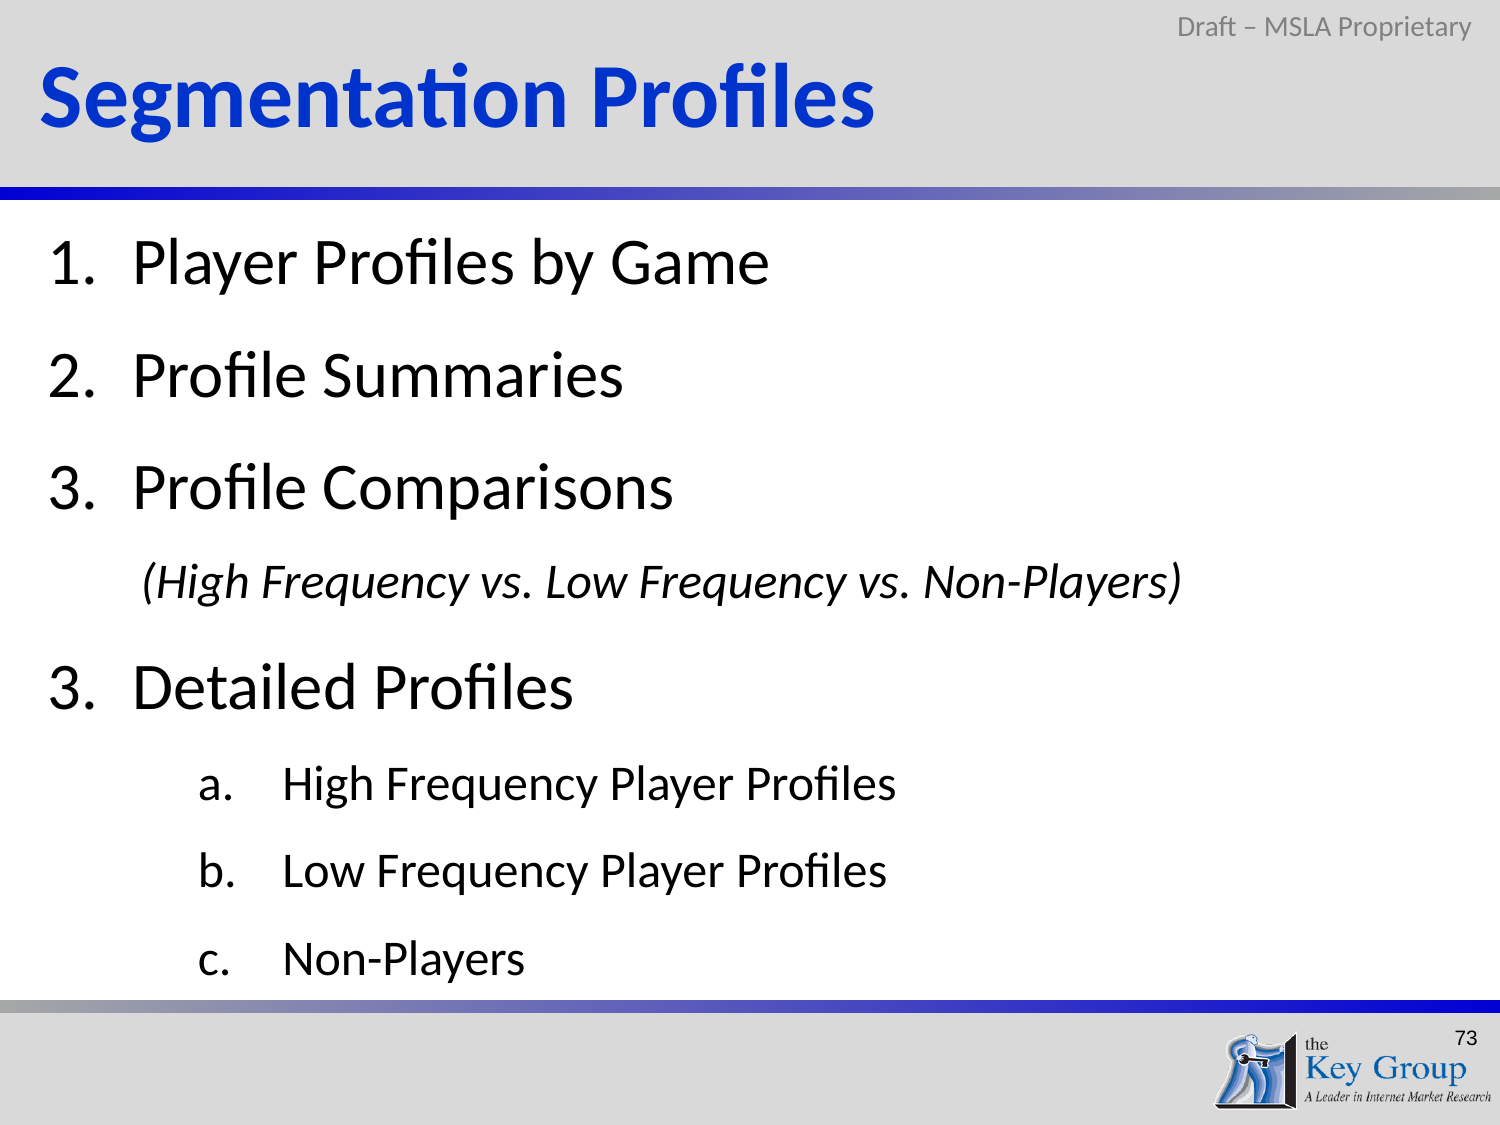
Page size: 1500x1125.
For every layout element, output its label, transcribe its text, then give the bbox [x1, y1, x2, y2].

picture [1212, 1017, 1500, 1111]
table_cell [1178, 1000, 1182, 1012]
list Segmentation Profiles [24, 27, 1135, 213]
text_box Player Profiles by Game Profile Summaries Profile Comparisons (High Frequency vs. Low Frequency vs. Non-Players) Detailed Profiles High Frequency Player Profiles Low Frequency Player Profiles Non-Players [33, 190, 1434, 916]
text_box Draft – MSLA Proprietary [1162, 0, 1500, 50]
